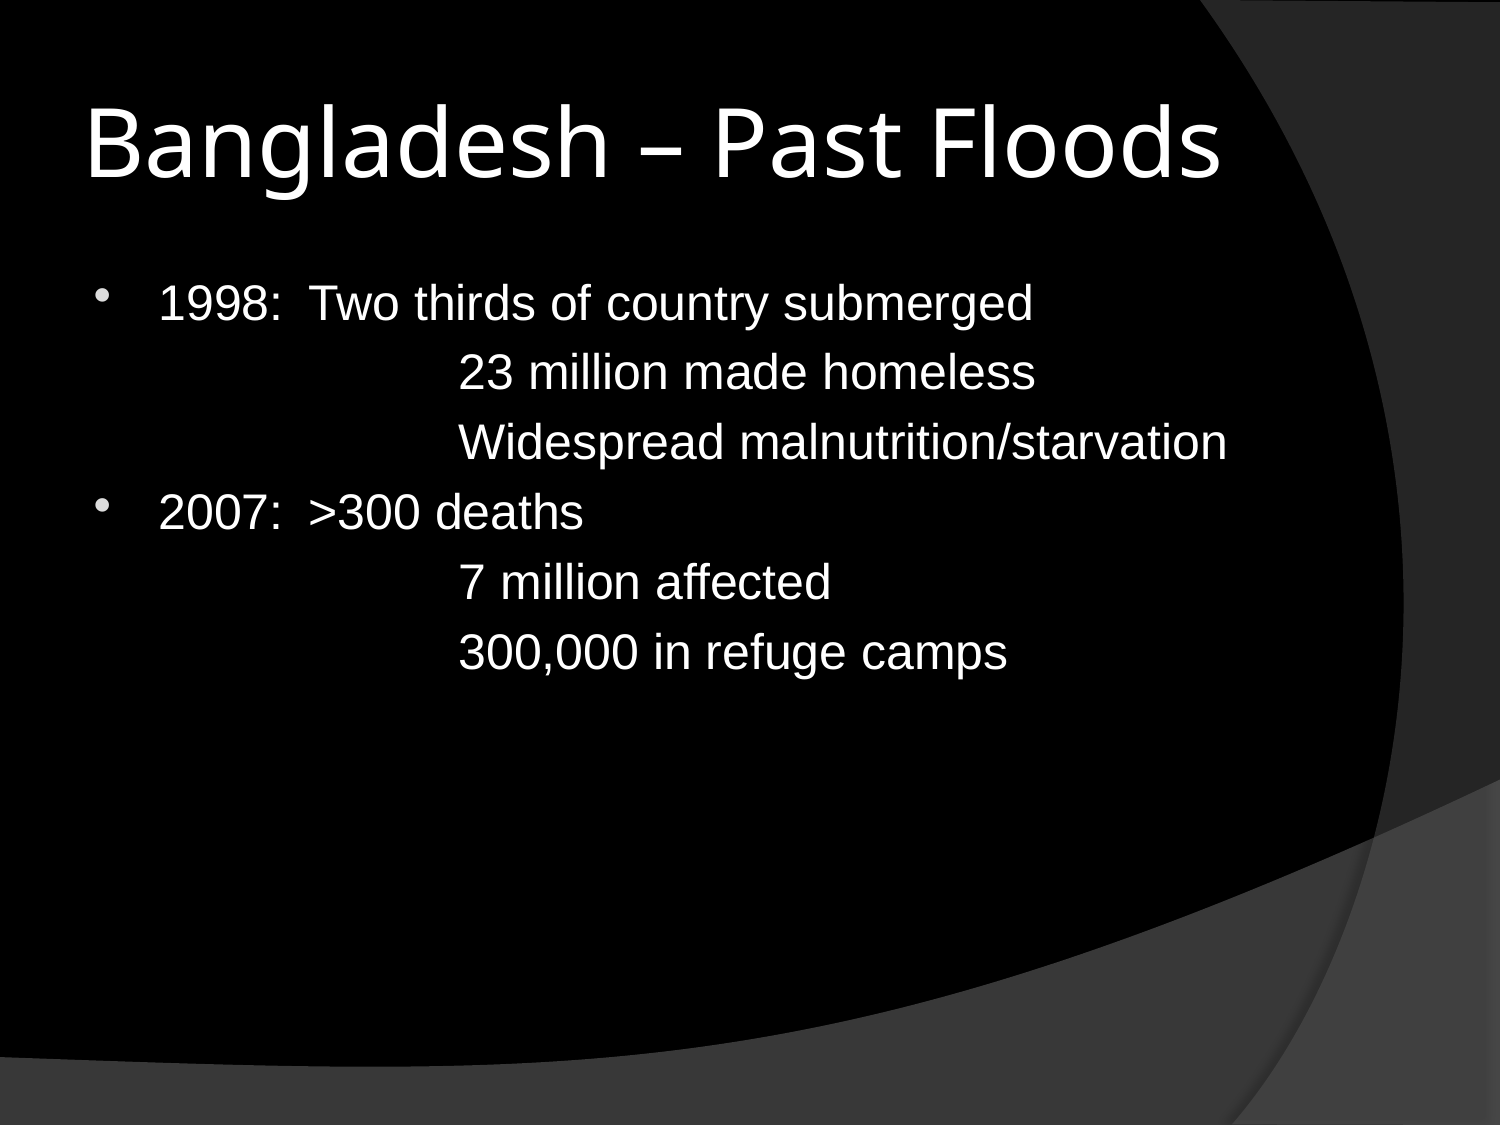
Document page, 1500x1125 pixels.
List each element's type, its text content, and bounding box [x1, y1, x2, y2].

list 1998: Two thirds of country submerged 23 million made homeless Widespread malnutrition/starvation 2007: >300 deaths 7 million affected 300,000 in refuge camps [75, 262, 1300, 1005]
title Bangladesh – Past Floods [75, 45, 1300, 233]
